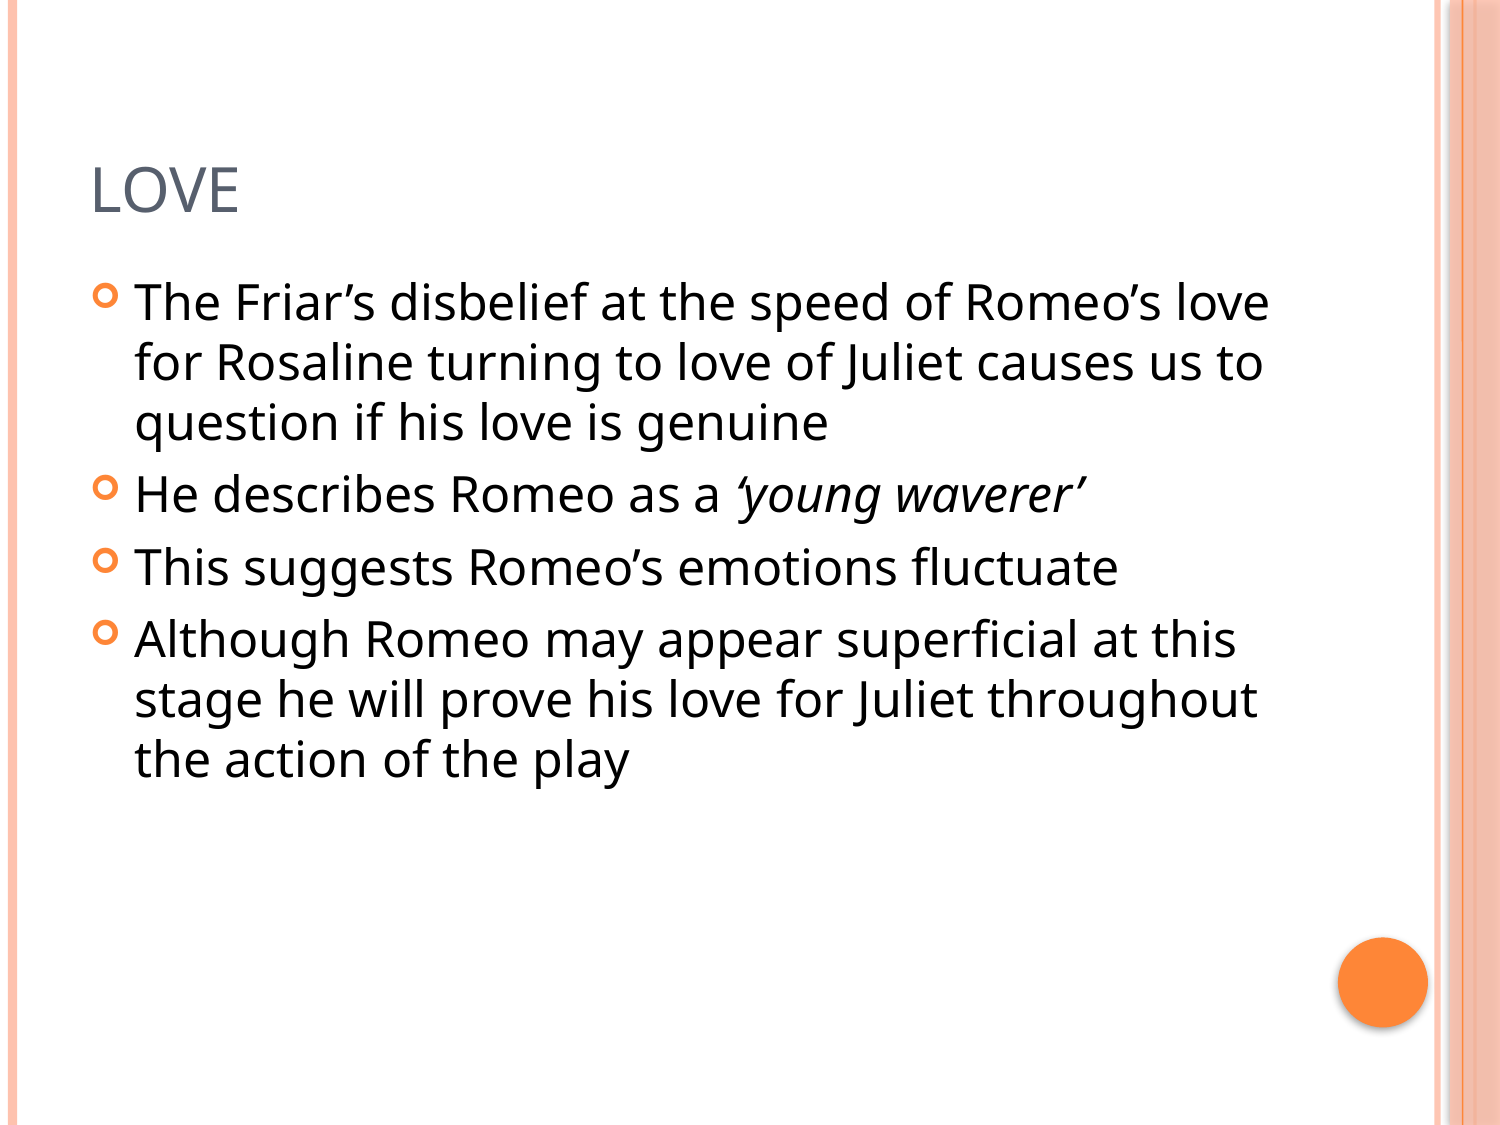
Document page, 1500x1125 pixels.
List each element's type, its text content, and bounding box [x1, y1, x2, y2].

list The Friar’s disbelief at the speed of Romeo’s love for Rosaline turning to love of Juliet causes us to question if his love is genuine He describes Romeo as a ‘young waverer’ This suggests Romeo’s emotions fluctuate Although Romeo may appear superficial at this stage he will prove his love for Juliet throughout the action of the play [75, 262, 1300, 1062]
title Love [75, 45, 1300, 233]
